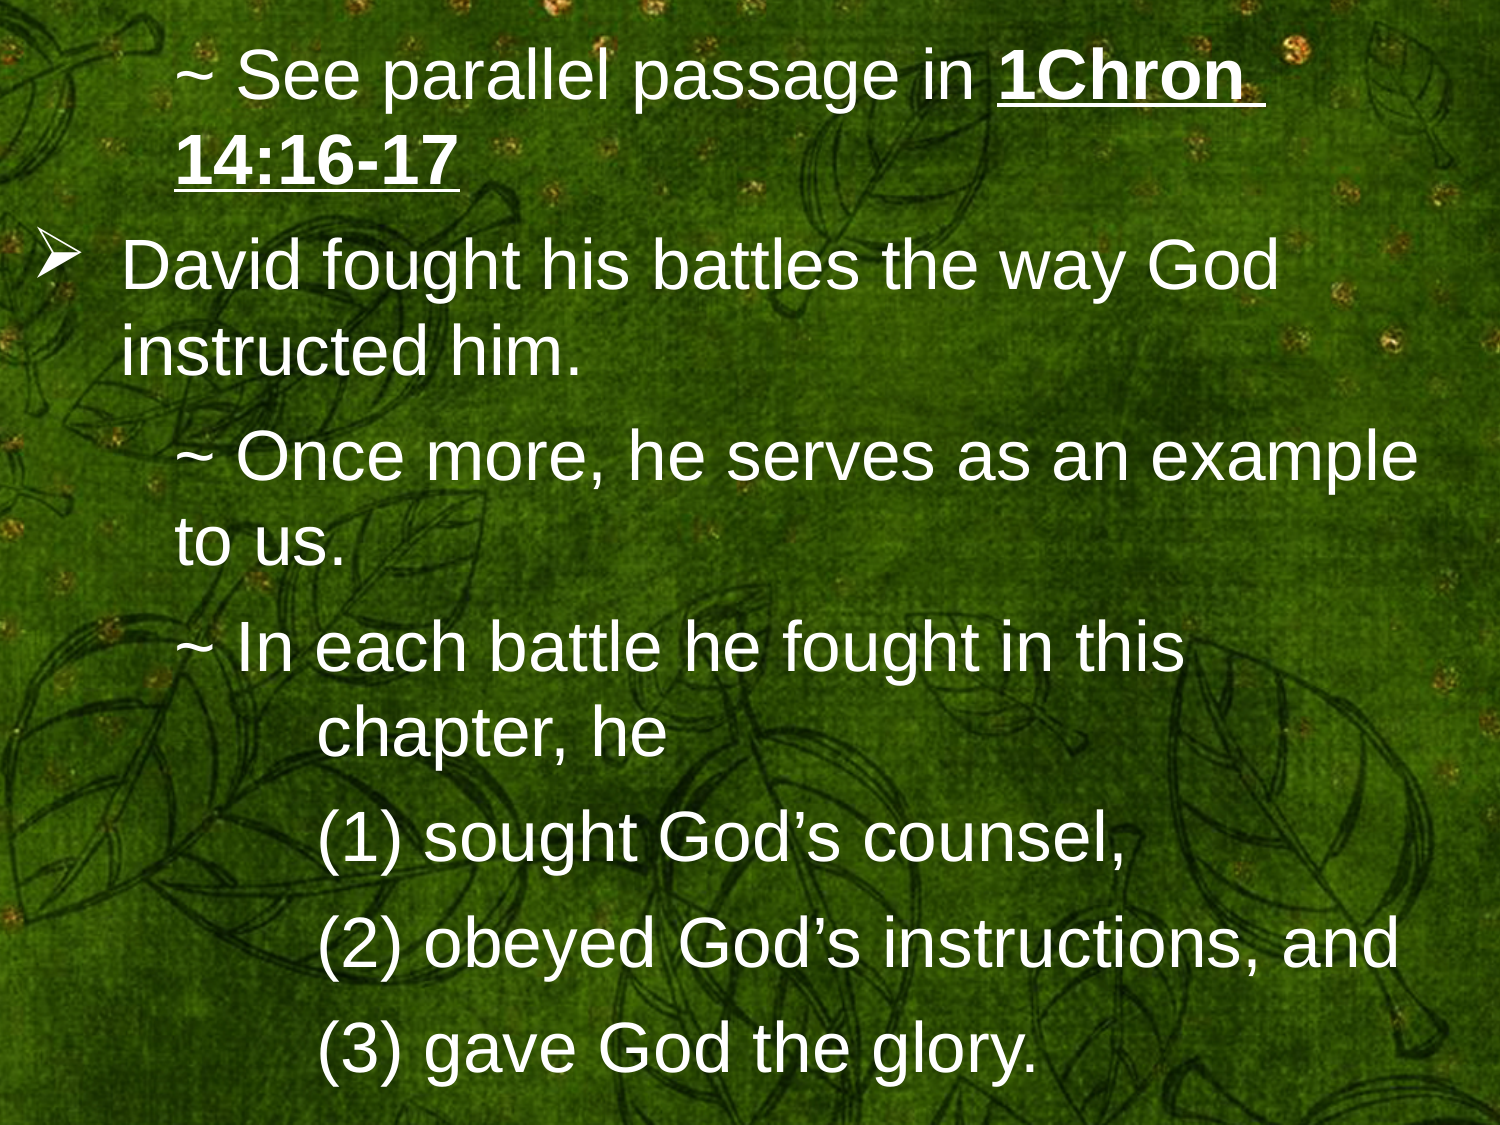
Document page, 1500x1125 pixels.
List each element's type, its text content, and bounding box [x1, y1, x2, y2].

subtitle ~ See parallel passage in 1Chron 14:16-17 David fought his battles the way God instructed him. ~ Once more, he serves as an example to us. ~ In each battle he fought in this chapter, he (1) sought God’s counsel, (2) obeyed God’s instructions, and (3) gave God the glory. [16, 20, 1482, 1108]
picture [0, 0, 1500, 1125]
